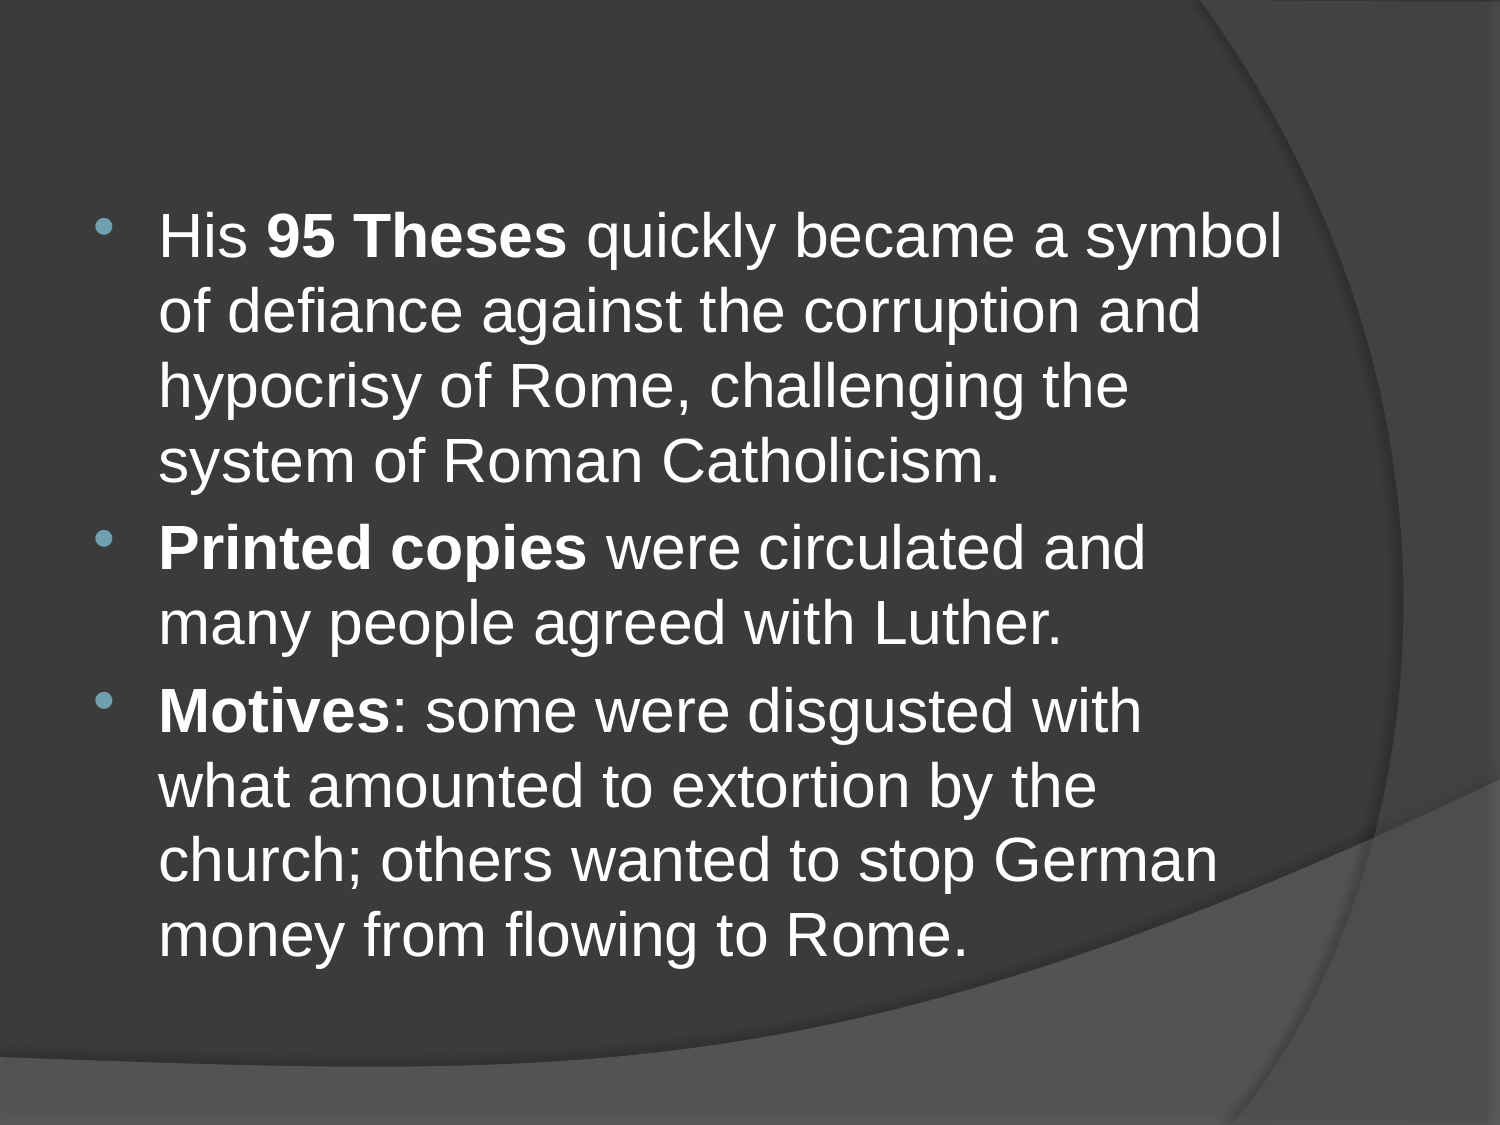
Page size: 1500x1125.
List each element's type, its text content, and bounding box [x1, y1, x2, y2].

list His 95 Theses quickly became a symbol of defiance against the corruption and hypocrisy of Rome, challenging the system of Roman Catholicism. Printed copies were circulated and many people agreed with Luther. Motives: some were disgusted with what amounted to extortion by the church; others wanted to stop German money from flowing to Rome. [75, 187, 1300, 1005]
